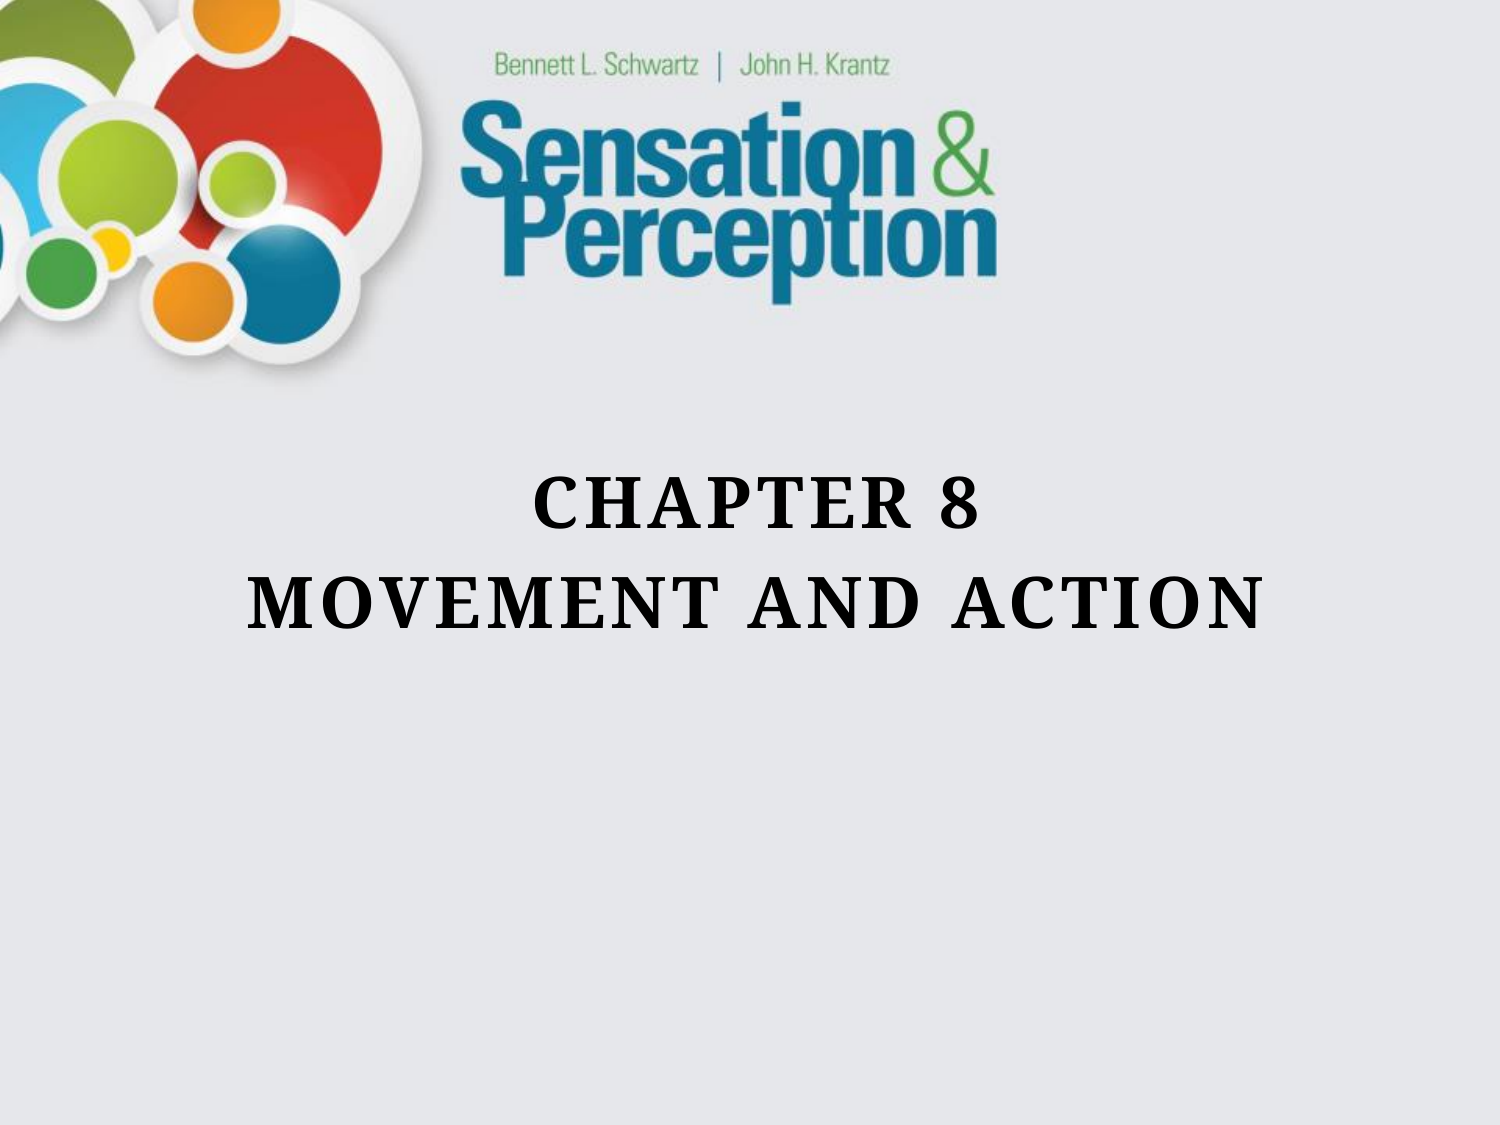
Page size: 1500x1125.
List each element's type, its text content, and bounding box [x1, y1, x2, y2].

picture [0, 0, 1500, 1125]
list Chapter 8 MOVEMENT AND ACTION [224, 450, 1288, 725]
